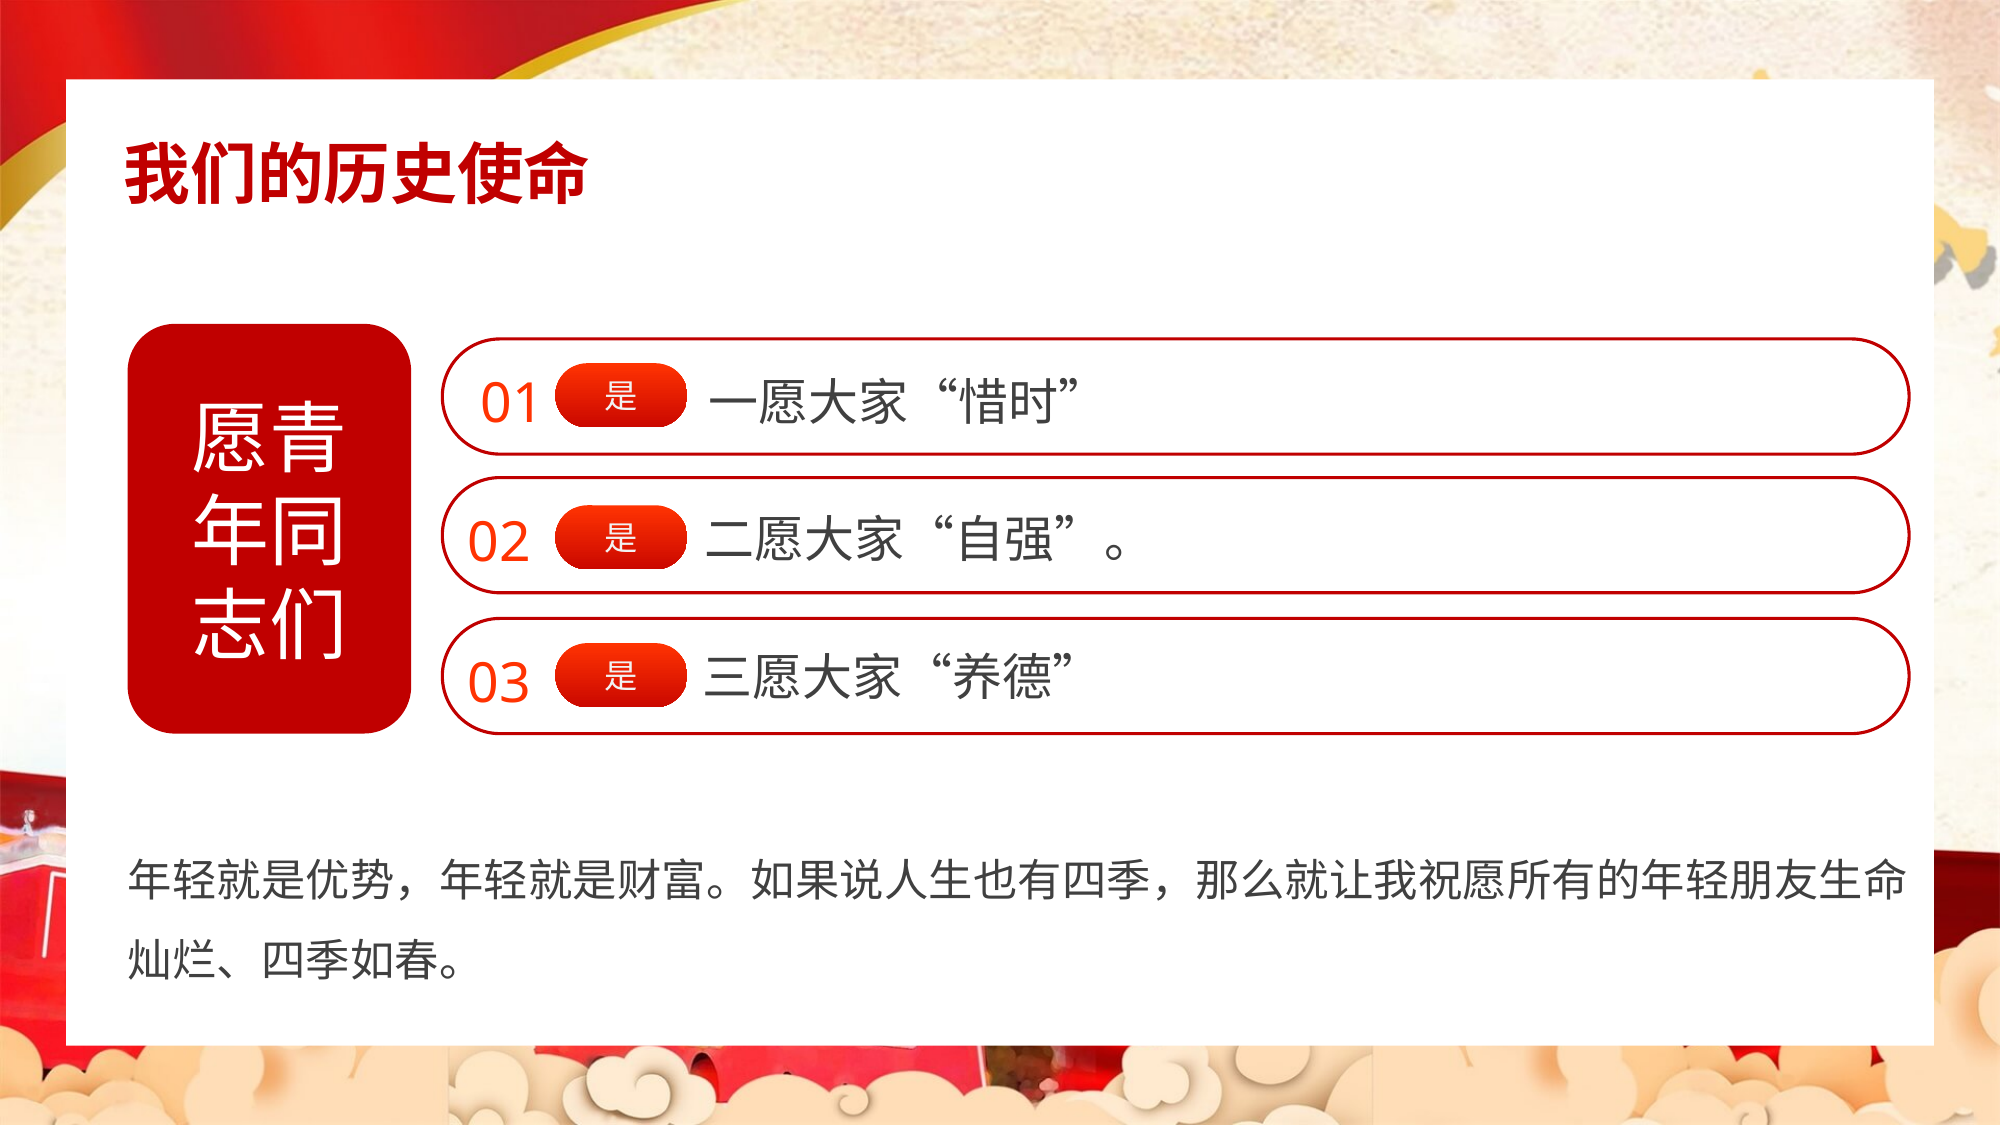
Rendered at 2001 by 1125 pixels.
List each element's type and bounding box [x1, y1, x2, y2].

picture [0, 0, 2000, 1125]
text_box [442, 317, 2000, 484]
text_box [442, 592, 1926, 759]
text_box [442, 454, 1910, 592]
